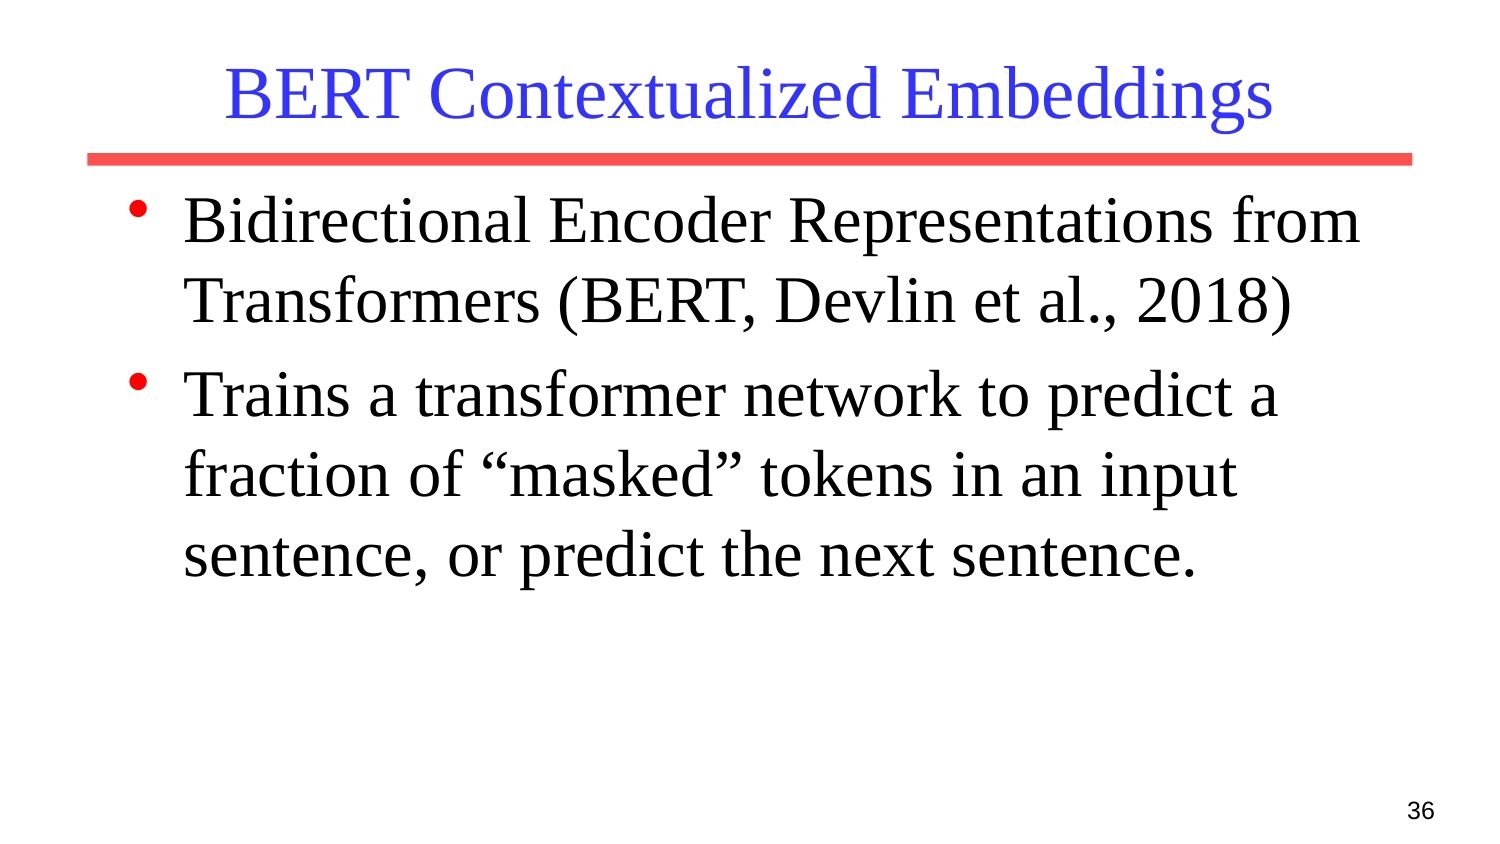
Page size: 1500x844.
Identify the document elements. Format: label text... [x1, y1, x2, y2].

title BERT Contextualized Embeddings [112, 27, 1388, 151]
list Bidirectional Encoder Representations from Transformers (BERT, Devlin et al., 2018) Trains a transformer network to predict a fraction of “masked” tokens in an input sentence, or predict the next sentence. [112, 168, 1388, 746]
slide_number 36 [1137, 787, 1451, 844]
